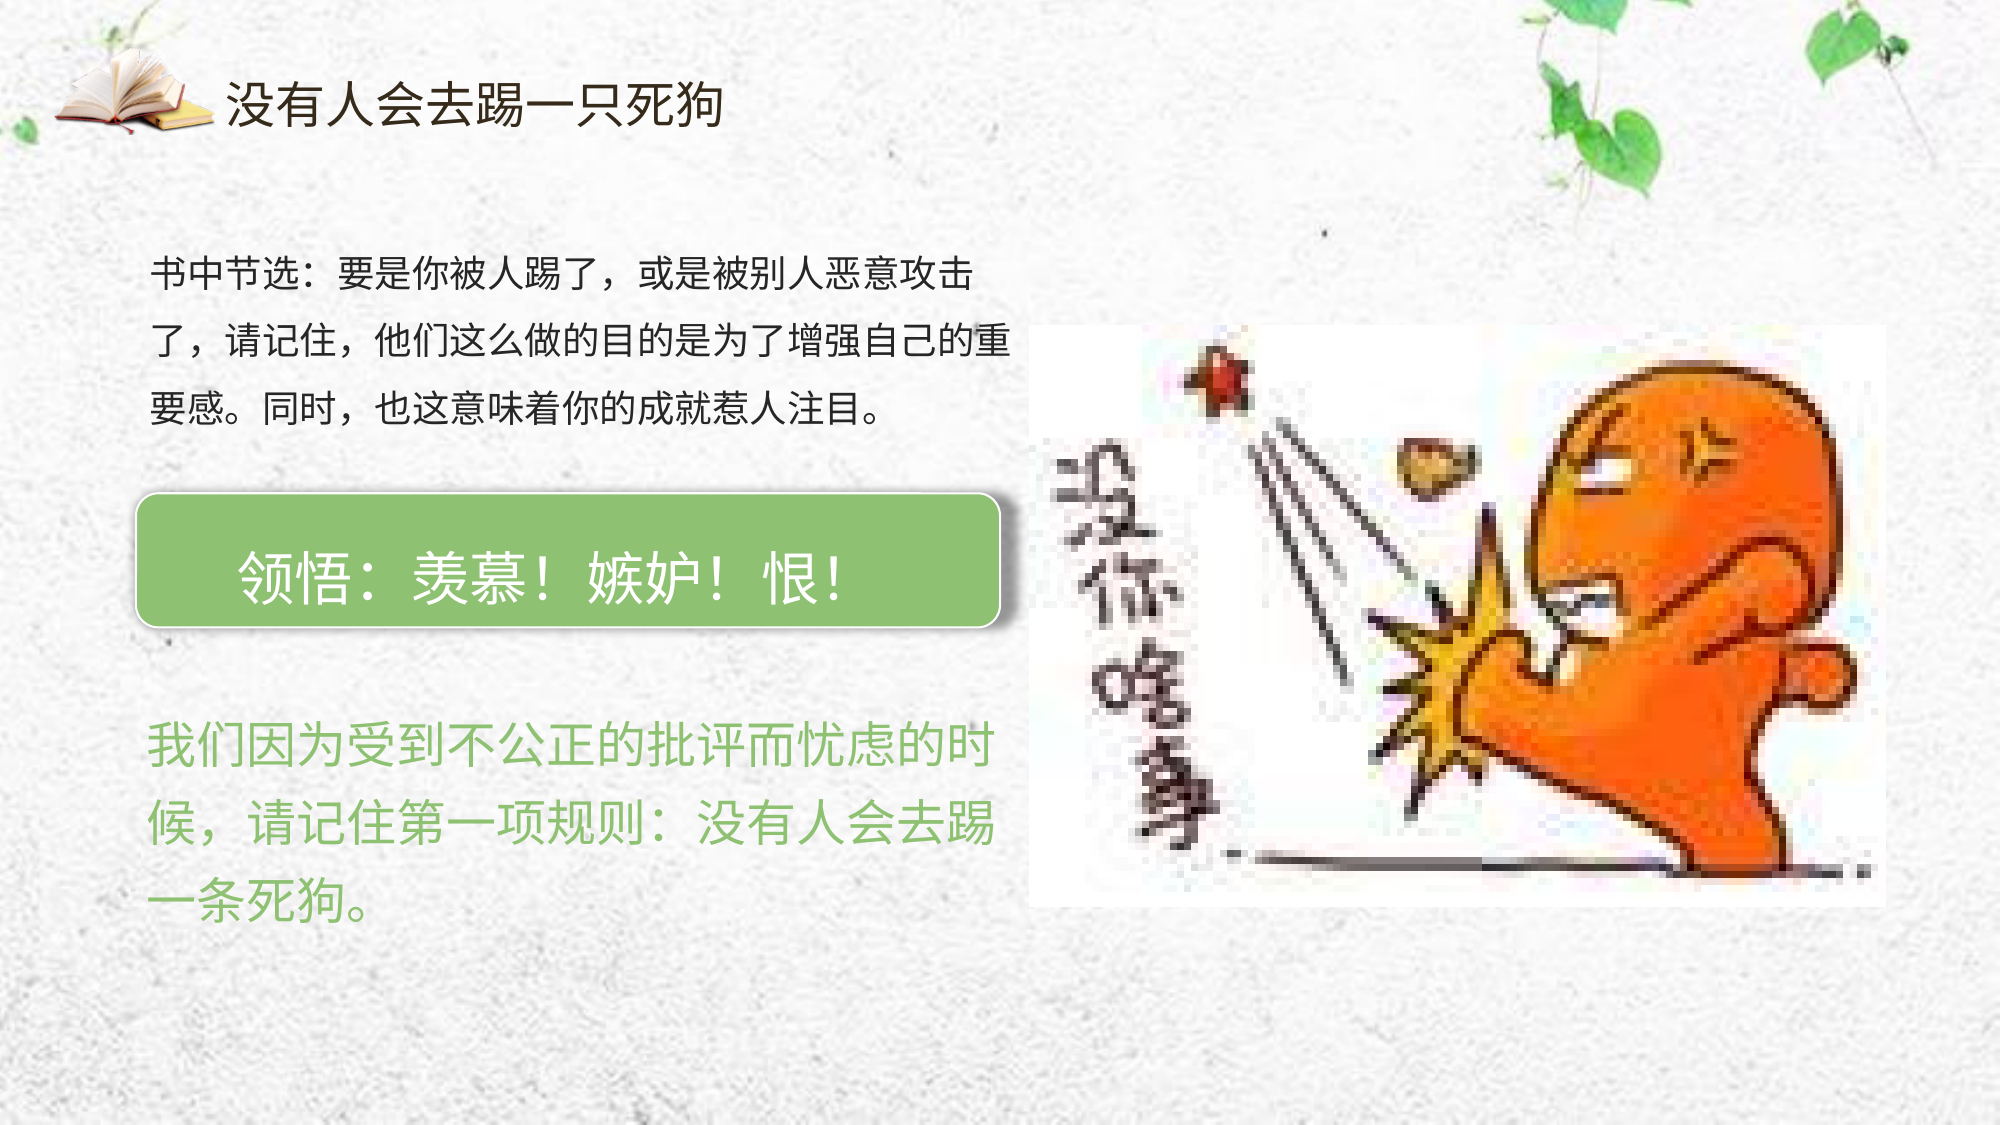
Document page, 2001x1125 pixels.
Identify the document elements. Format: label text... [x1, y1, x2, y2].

text_box 没有人会去踢一只死狗 [210, 66, 1068, 159]
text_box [135, 493, 1117, 628]
text_box 我们因为受到不公正的批评而忧虑的时候，请记住第一项规则：没有人会去踢一条死狗。 [131, 688, 1030, 937]
picture [0, 0, 2000, 1125]
text_box 书中节选：要是你被人踢了，或是被别人恶意攻击了，请记住，他们这么做的目的是为了增强自己的重要感。同时，也这意味着你的成就惹人注目。 [135, 219, 1030, 437]
